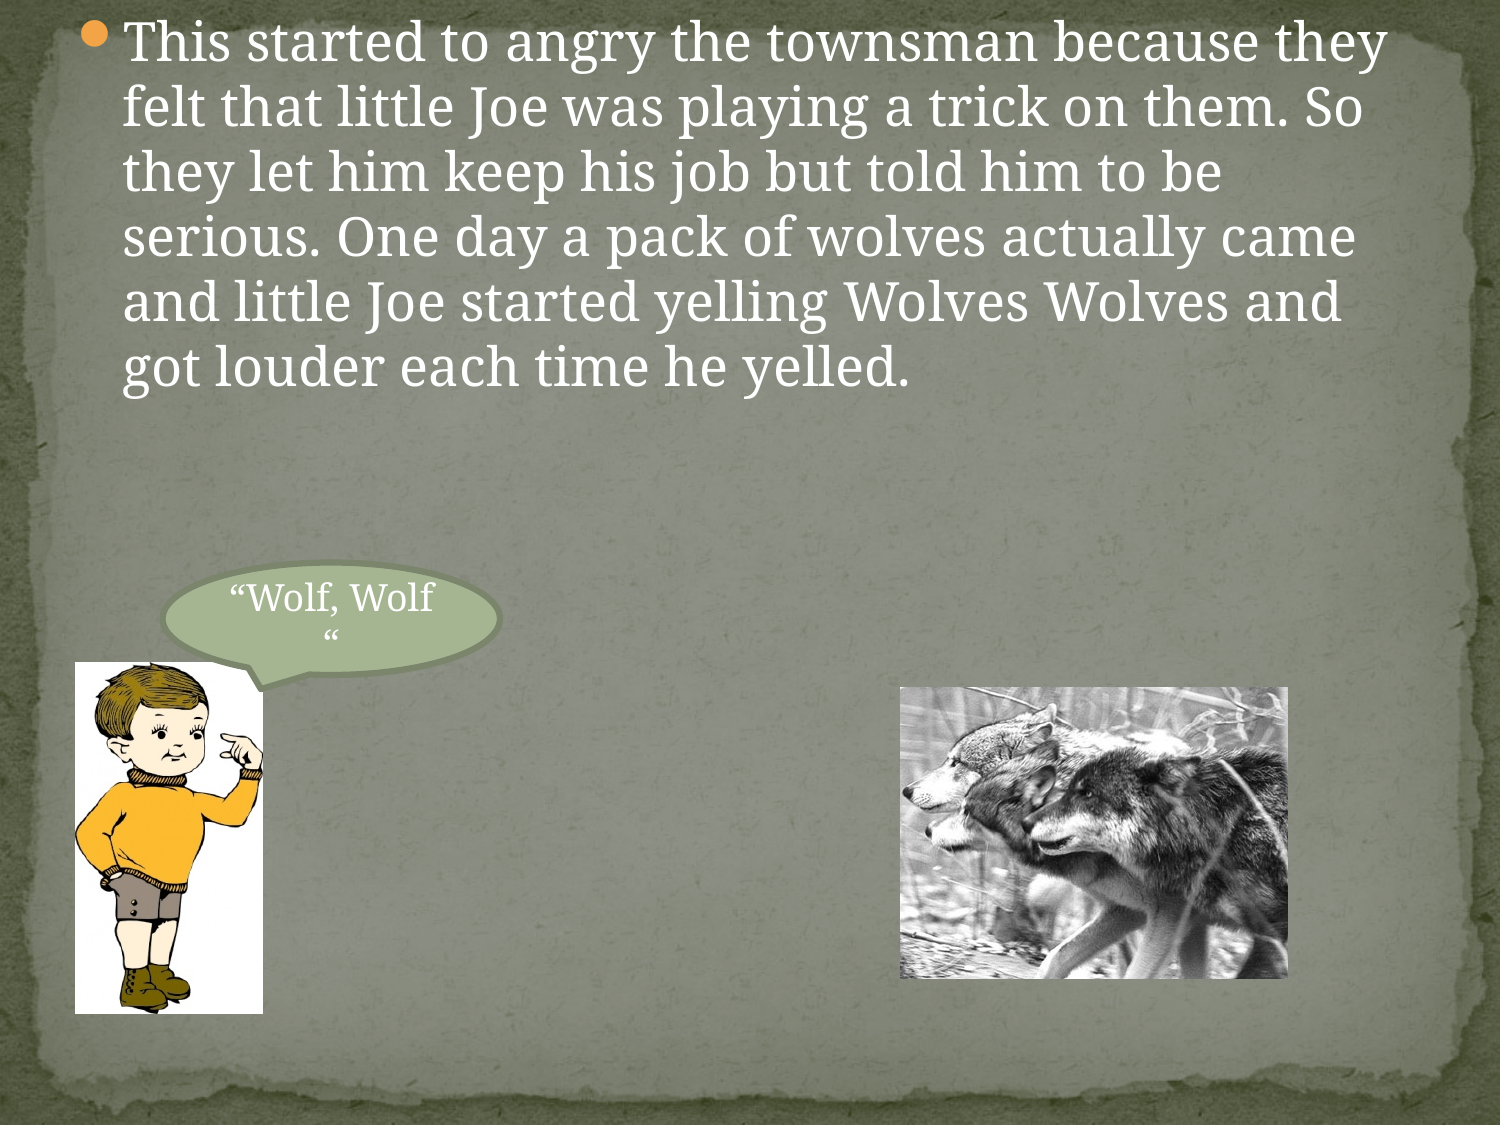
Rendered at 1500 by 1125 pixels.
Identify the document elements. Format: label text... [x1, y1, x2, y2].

list This started to angry the townsman because they felt that little Joe was playing a trick on them. So they let him keep his job but told him to be serious. One day a pack of wolves actually came and little Joe started yelling Wolves Wolves and got louder each time he yelled. [62, 0, 1413, 600]
text_box “Wolf, Wolf “ [159, 559, 504, 690]
picture [900, 687, 1288, 979]
picture [75, 662, 263, 1014]
